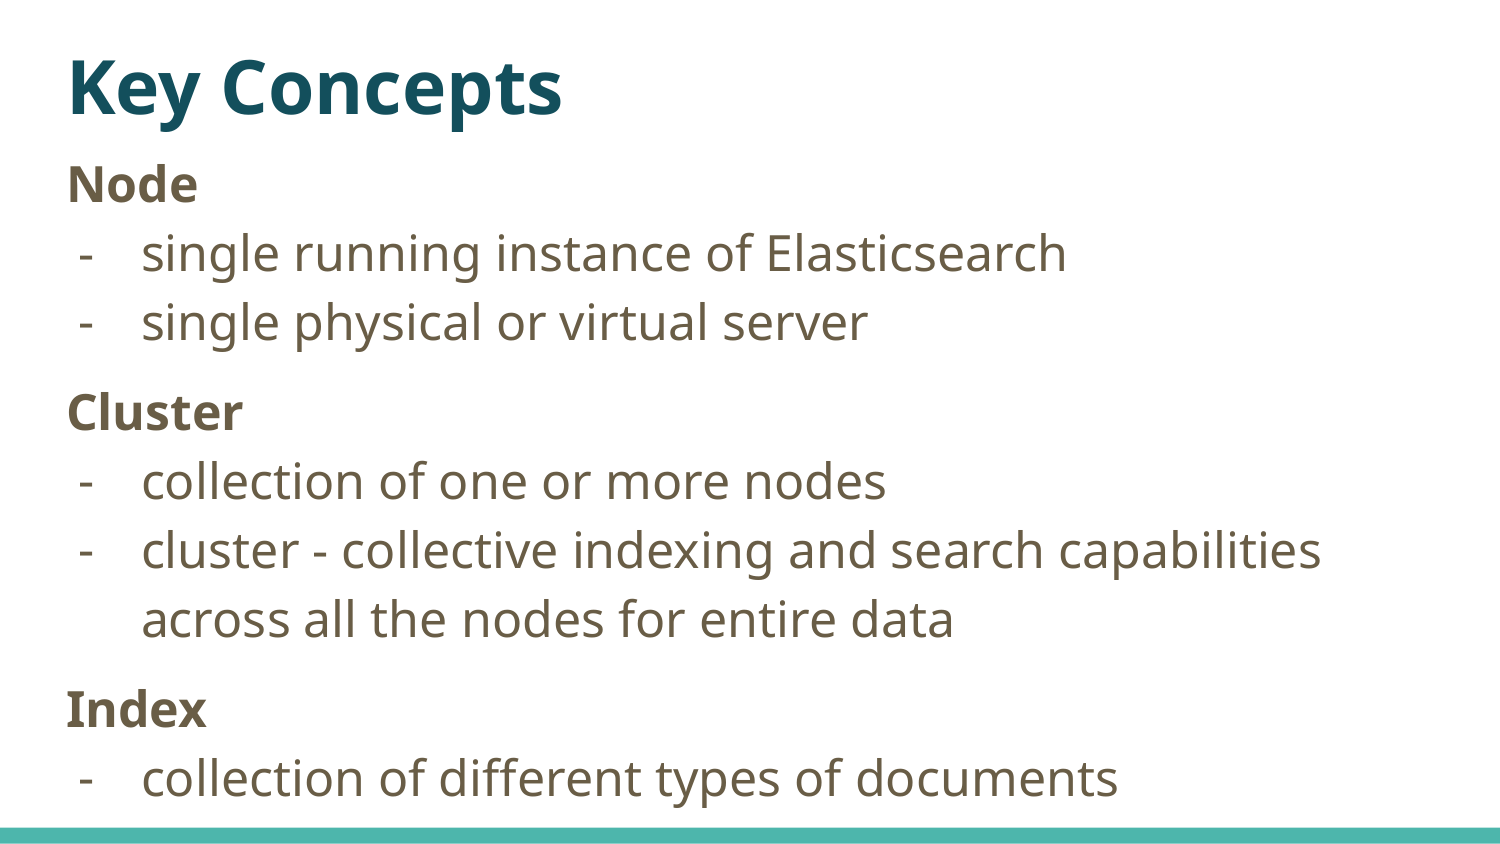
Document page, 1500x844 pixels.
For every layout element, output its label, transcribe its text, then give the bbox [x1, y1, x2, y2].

title Key Concepts [51, 24, 1449, 128]
list Node single running instance of Elasticsearch single physical or virtual server Cluster collection of one or more nodes cluster - collective indexing and search capabilities across all the nodes for entire data Index collection of different types of documents [51, 128, 1449, 800]
